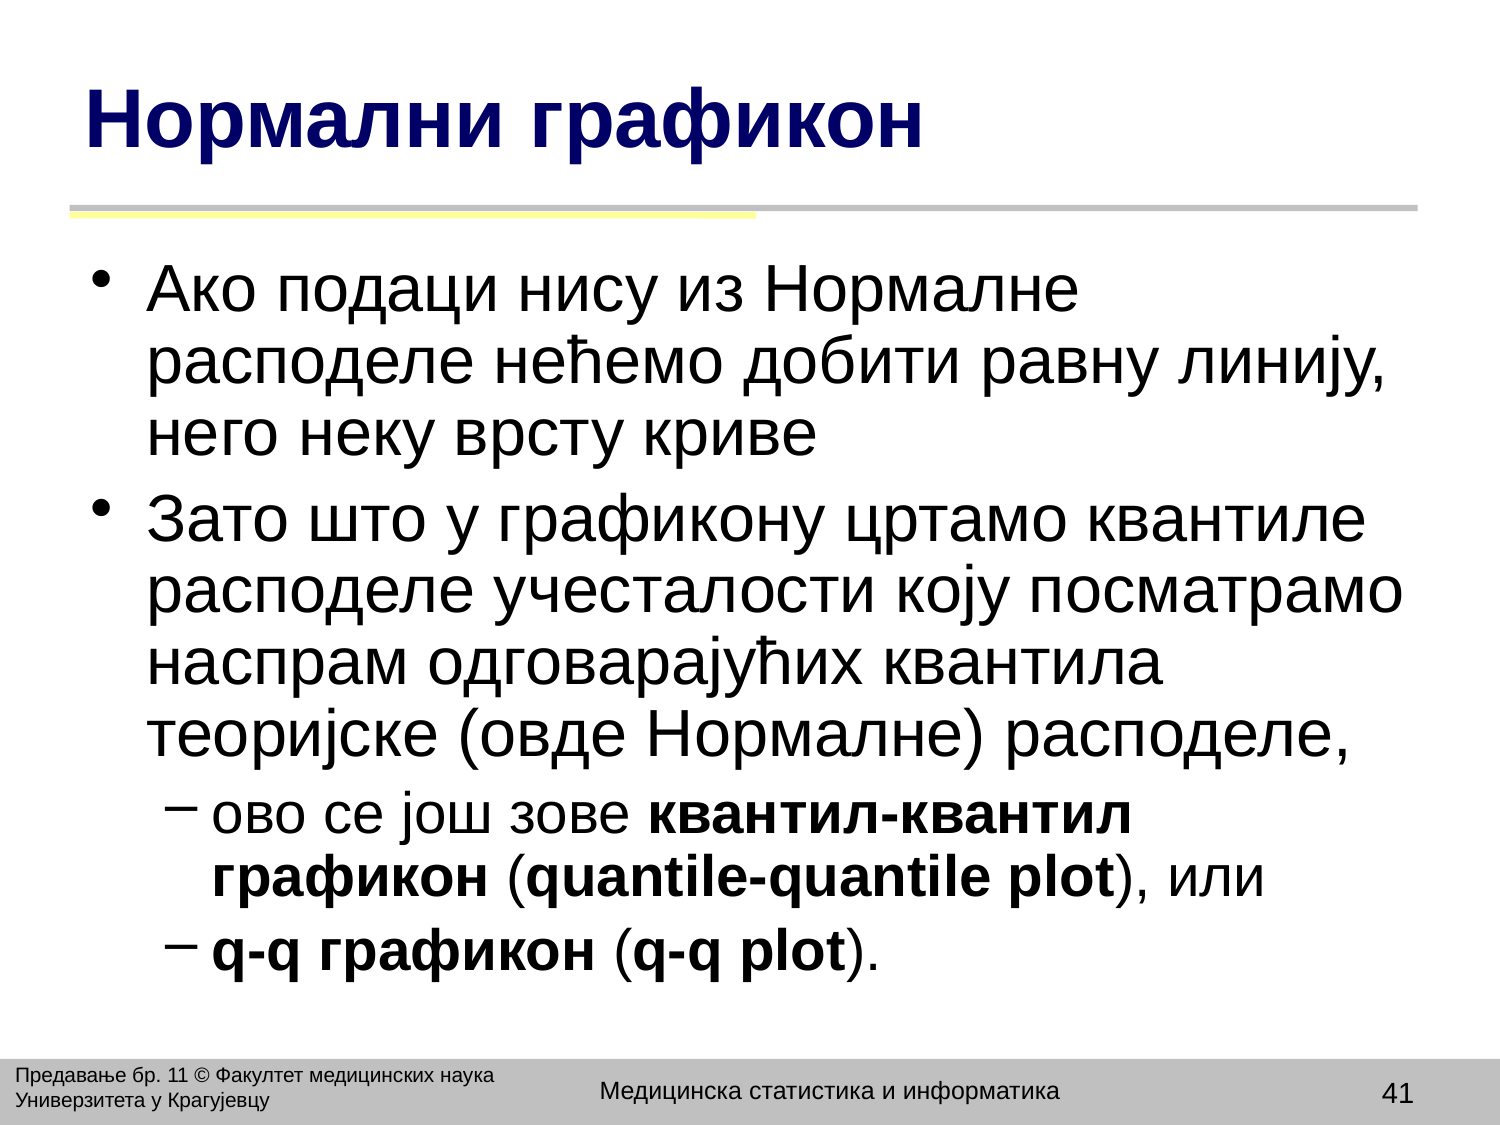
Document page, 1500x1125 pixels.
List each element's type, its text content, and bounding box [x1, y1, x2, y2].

slide_number Предавање бр. 11 © Факултет медицинских наука Универзитета у Крагујевцу [0, 1053, 612, 1108]
list Aко подаци нису из Нормалне расподеле нећемо добити равну линију, него неку врсту криве Зато што у графикону цртамо квантиле расподеле учесталости коју посматрамо наспрам одговарајућих квантила теоријске (овде Нормалне) расподеле, ово се још зове квантил-квантил графикон (quantile-quantile plot), или q-q графикон (q-q plot). [74, 246, 1426, 1023]
slide_number 41 [1163, 1066, 1430, 1125]
title Нормални графикон [69, 19, 1426, 208]
footer Медицинска статистика и информатика [512, 1066, 1149, 1125]
